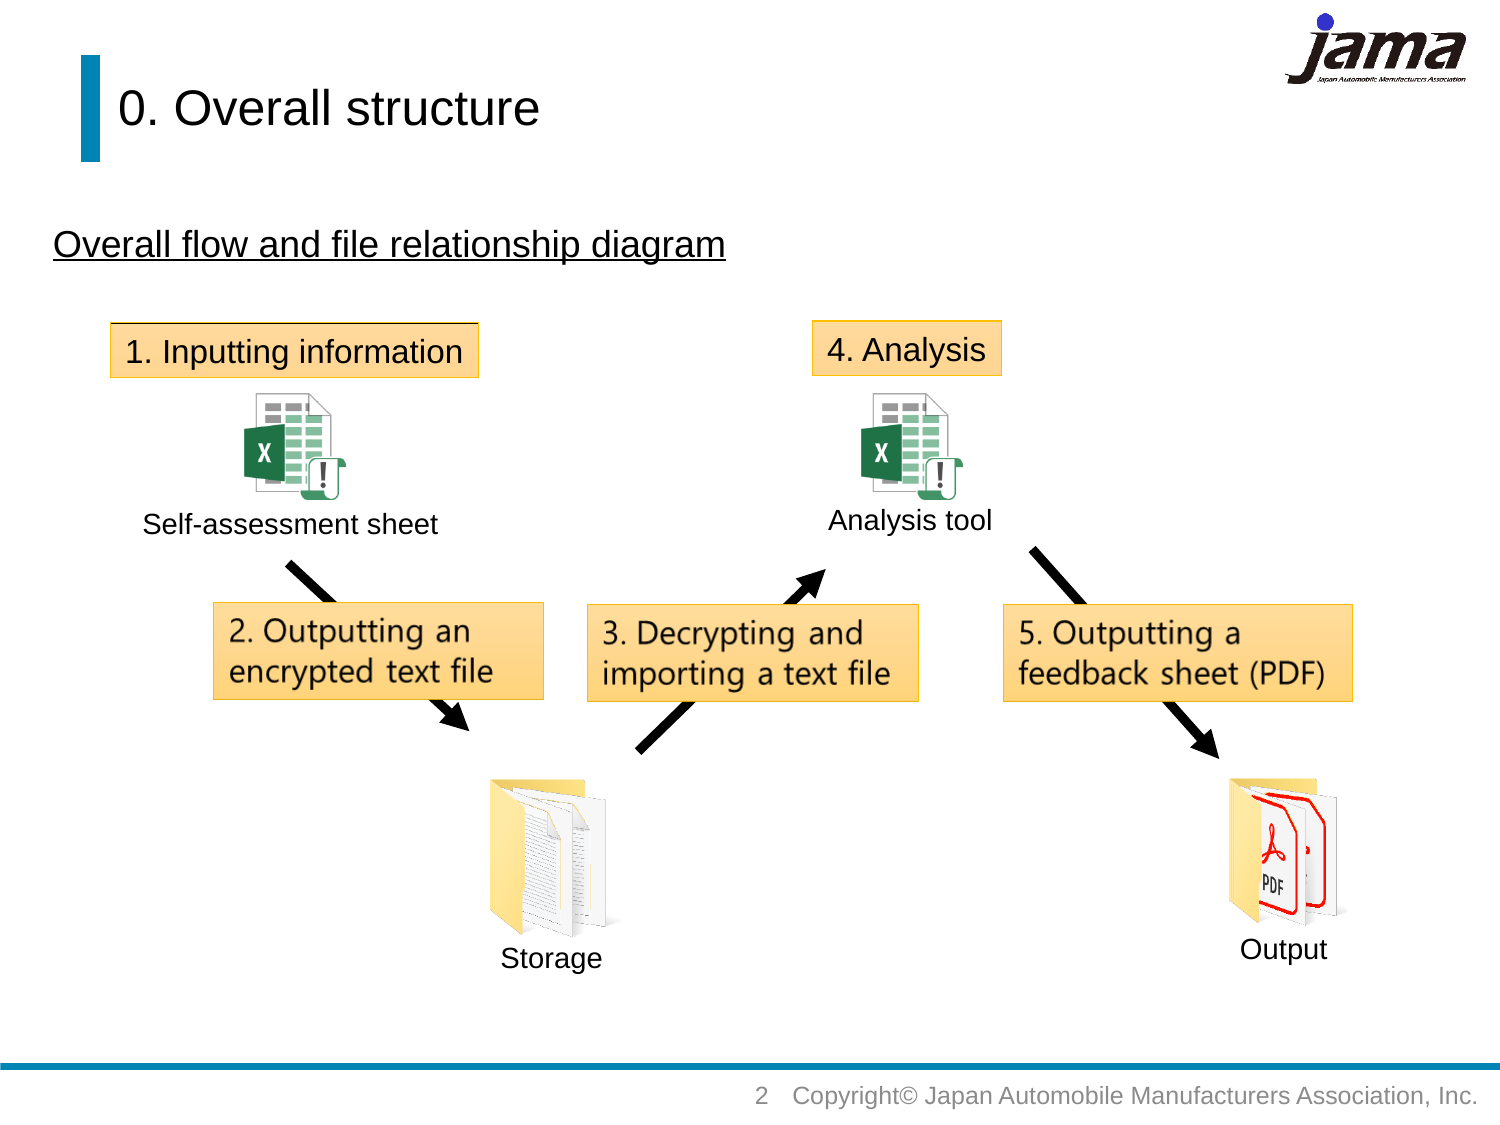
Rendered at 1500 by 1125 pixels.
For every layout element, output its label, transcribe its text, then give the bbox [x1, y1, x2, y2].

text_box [813, 388, 1008, 545]
slide_number 2 [592, 1065, 931, 1125]
list Overall flow and file relationship diagram [37, 217, 1332, 288]
text_box 1. Inputting information [110, 322, 479, 378]
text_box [637, 568, 826, 600]
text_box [1032, 548, 1220, 600]
text_box 4. Analysis [812, 320, 1002, 376]
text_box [287, 563, 470, 598]
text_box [1032, 712, 1220, 759]
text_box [1219, 769, 1347, 974]
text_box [127, 388, 455, 550]
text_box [637, 712, 826, 752]
picture [581, 600, 919, 712]
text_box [482, 770, 621, 983]
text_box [287, 710, 470, 732]
picture [997, 600, 1353, 712]
picture [208, 598, 544, 710]
title 0. Overall structure [103, 59, 1397, 159]
picture [1285, 13, 1466, 84]
footer Copyright© Japan Automobile Manufacturers Association, Inc. [931, 1065, 1500, 1125]
